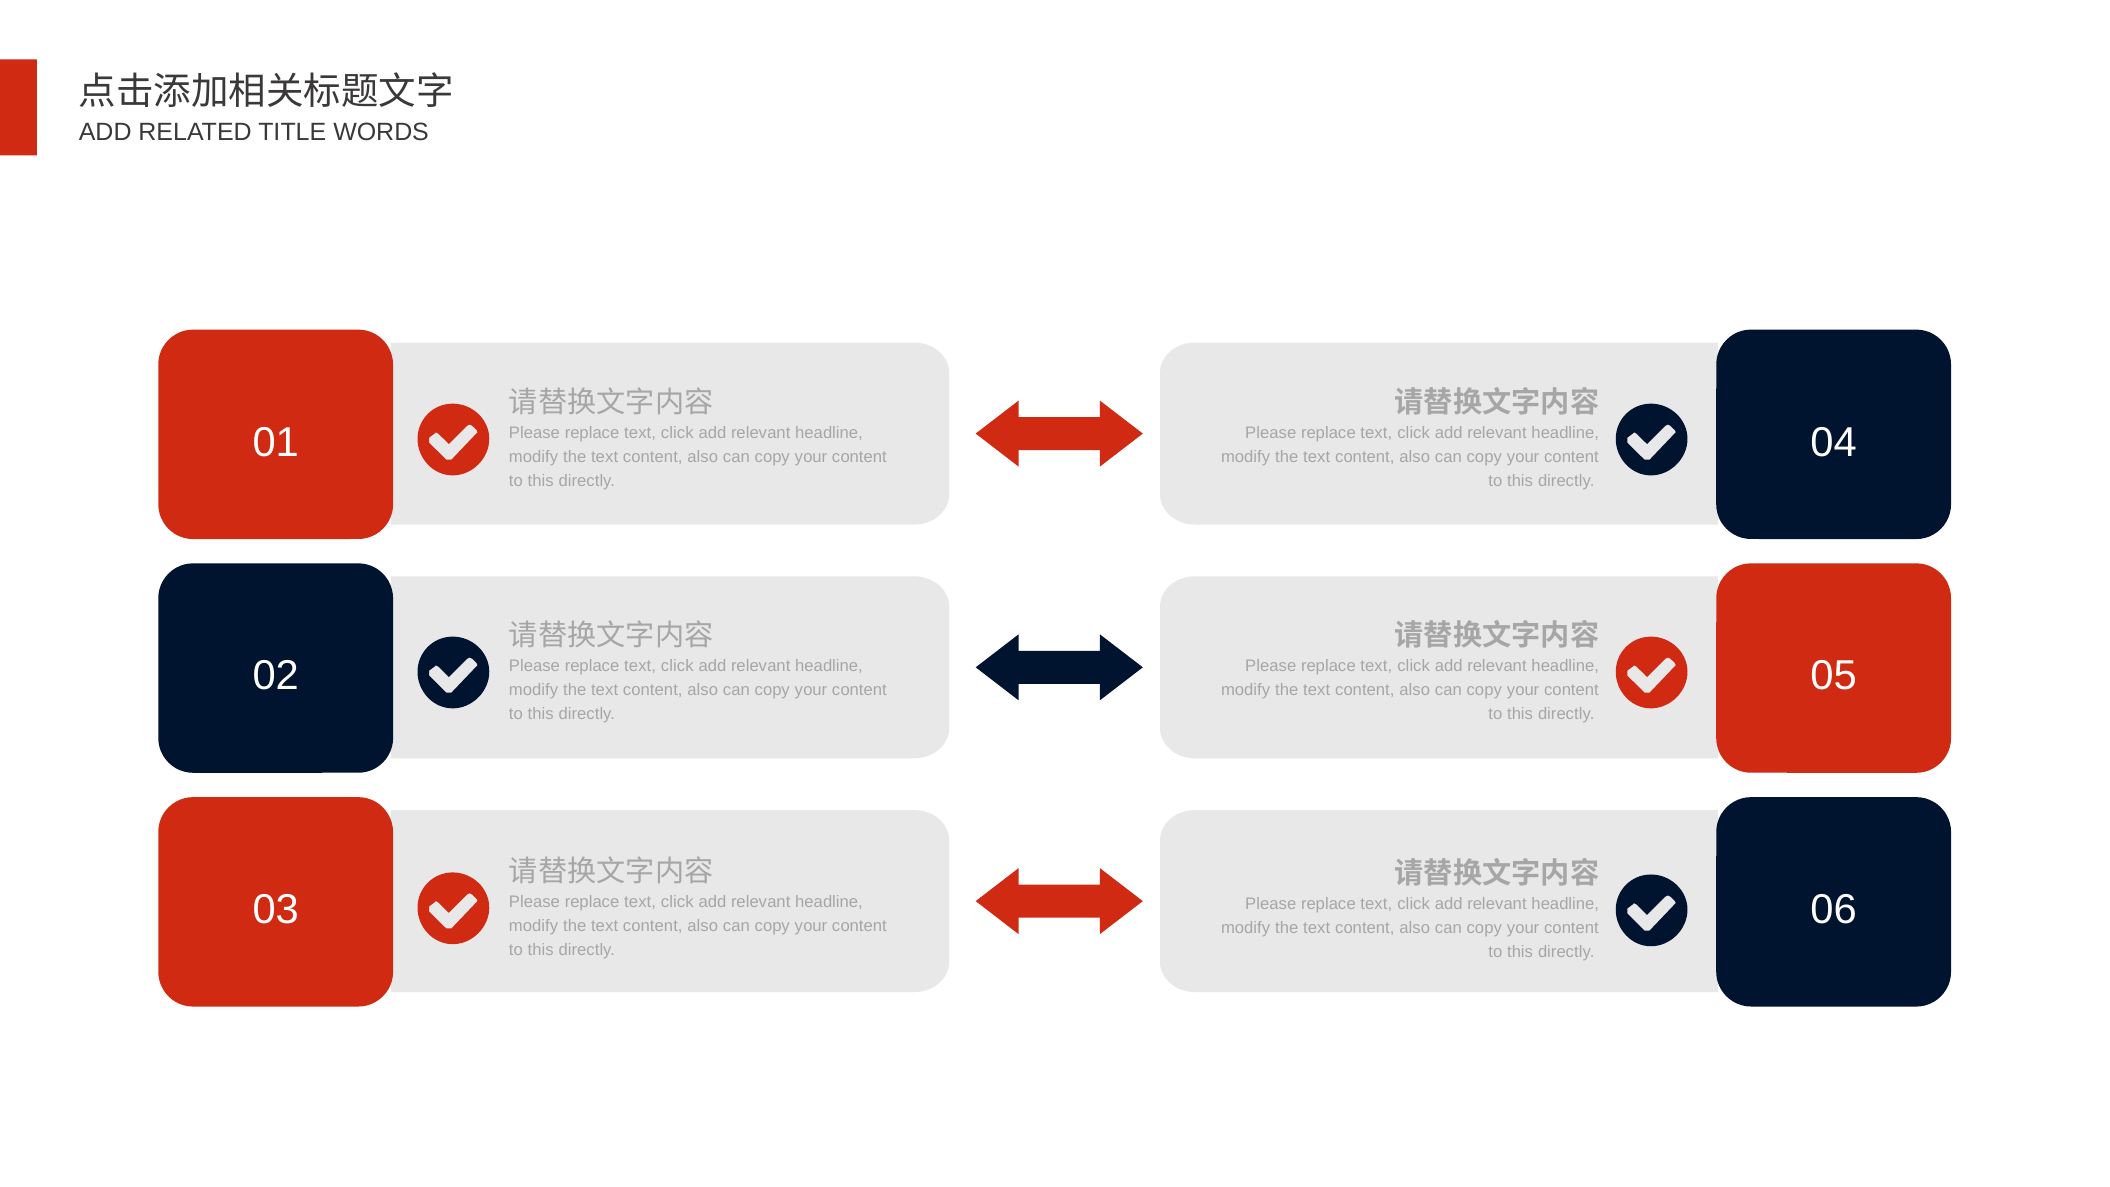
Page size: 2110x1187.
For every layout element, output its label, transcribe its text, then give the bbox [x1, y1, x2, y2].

text_box [417, 403, 490, 476]
text_box 请替换文字内容 Please replace text, click add relevant headline, modify the text content, also can copy your content to this directly. [1211, 376, 1600, 490]
text_box ADD RELATED TITLE WORDS [62, 107, 446, 154]
text_box [1158, 341, 1720, 526]
text_box [1158, 575, 1720, 760]
text_box 03 [157, 796, 395, 1008]
text_box 04 [1715, 328, 1953, 541]
text_box 请替换文字内容 Please replace text, click add relevant headline, modify the text content, also can copy your content to this directly. [1211, 847, 1600, 961]
text_box 请替换文字内容 Please replace text, click add relevant headline, modify the text content, also can copy your content to this directly. [508, 609, 897, 723]
text_box [1615, 403, 1688, 476]
text_box [417, 636, 490, 709]
text_box [974, 865, 1145, 937]
text_box [390, 809, 951, 994]
text_box [1158, 809, 1720, 994]
text_box [417, 872, 490, 945]
text_box [974, 632, 1145, 703]
text_box 06 [1715, 796, 1953, 1008]
text_box 01 [157, 328, 395, 541]
text_box 点击添加相关标题文字 [62, 59, 470, 121]
text_box [390, 575, 951, 760]
text_box [390, 341, 951, 526]
text_box 请替换文字内容 Please replace text, click add relevant headline, modify the text content, also can copy your content to this directly. [1211, 609, 1600, 723]
text_box 请替换文字内容 Please replace text, click add relevant headline, modify the text content, also can copy your content to this directly. [508, 844, 897, 959]
text_box 请替换文字内容 Please replace text, click add relevant headline, modify the text content, also can copy your content to this directly. [508, 376, 897, 490]
text_box [974, 398, 1145, 469]
text_box 05 [1715, 562, 1953, 774]
text_box 02 [157, 562, 395, 774]
text_box [1615, 636, 1688, 709]
text_box [1615, 874, 1688, 947]
